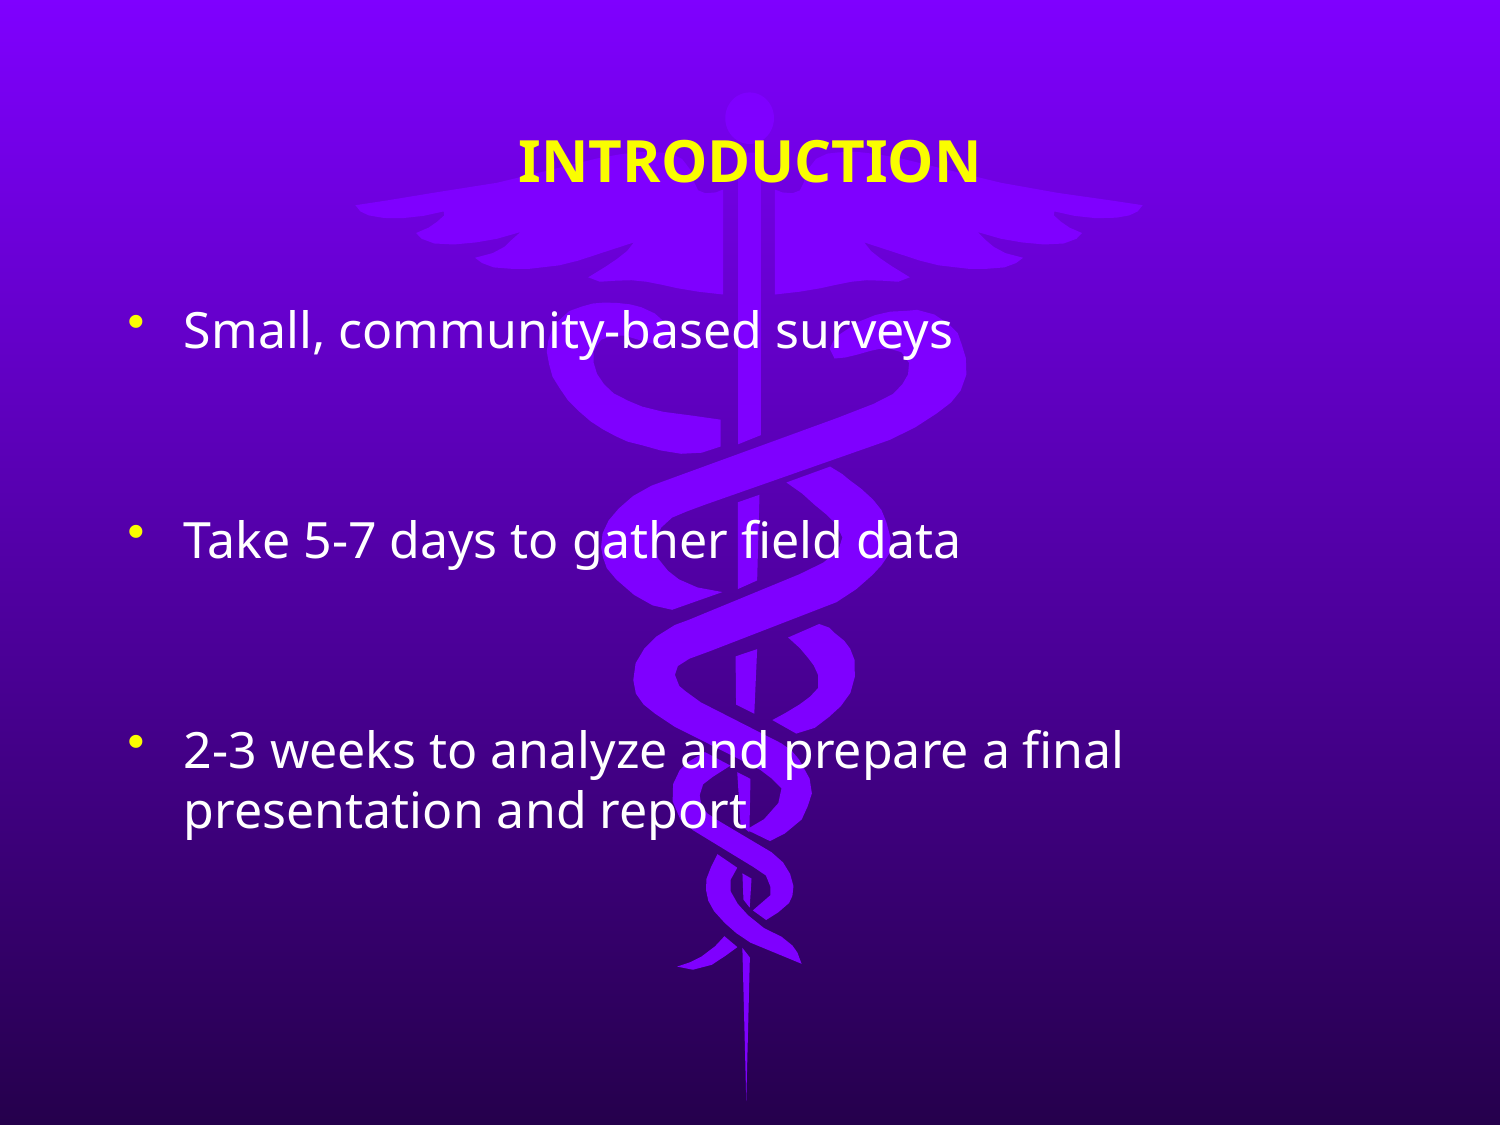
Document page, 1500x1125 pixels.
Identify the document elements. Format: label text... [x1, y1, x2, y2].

list Small, community-based surveys Take 5-7 days to gather field data 2-3 weeks to analyze and prepare a final presentation and report [112, 290, 1388, 966]
title INTRODUCTION [112, 65, 1388, 254]
